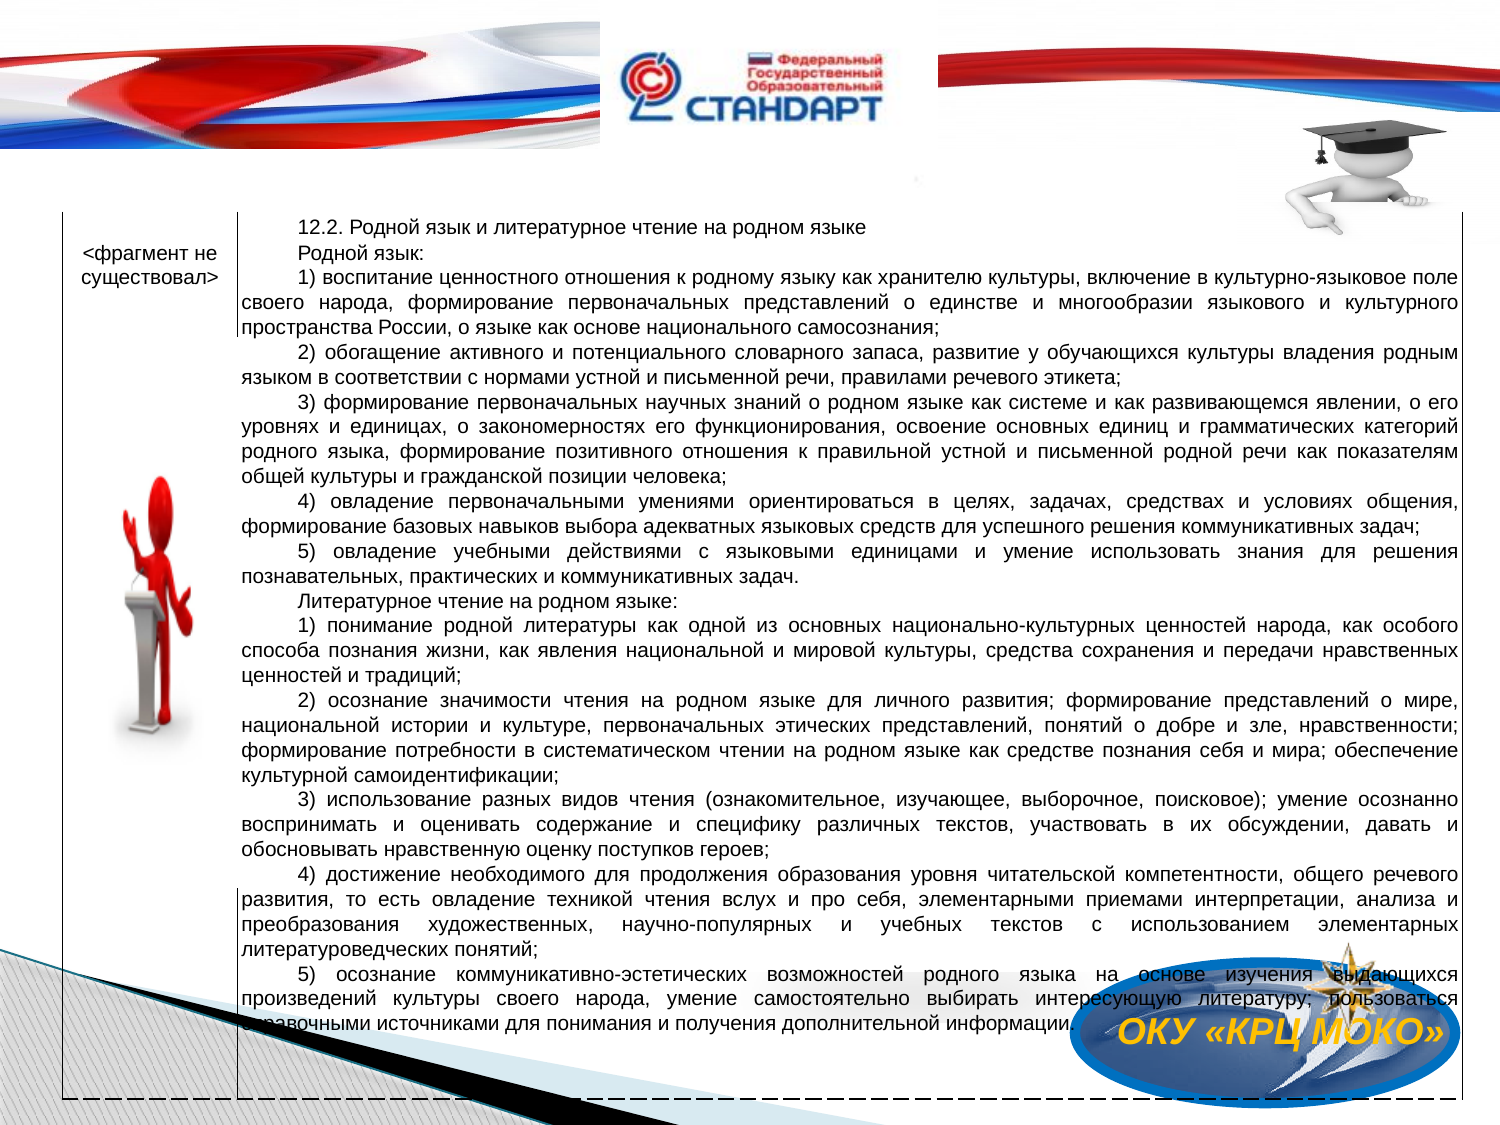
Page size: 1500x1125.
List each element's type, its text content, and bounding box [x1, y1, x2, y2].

picture [74, 337, 238, 888]
picture [1074, 937, 1456, 1104]
table_header 12.2. Родной язык и литературное чтение на родном языке Родной язык: 1) воспитание ценностного отношения к родному языку как хранителю культуры, включение в культурно-языковое поле своего народа, формирование первоначальных представлений о единстве и многообразии языкового и культурного пространства России, о языке как основе национального самосознания; 2) обогащение активного и потенциального словарного запаса, развитие у обучающихся культуры владения родным языком в соответствии с нормами устной и письменной речи, правилами речевого этикета; 3) формирование первоначальных научных знаний о родном языке как системе и как развивающемся явлении, о его уровнях и единицах, о закономерностях его функционирования, освоение основных единиц и грамматических категорий родного языка, формирование позитивного отношения к правильной устной и письменной родной речи как показателям общей культуры и гражданской позиции человека; 4) овладение первоначальными умениями ориентироваться в целях, задачах, средствах и условиях общения, формирование базовых навыков выбора адекватных языковых средств для успешного решения коммуникативных задач; 5) овладение учебными действиями с языковыми единицами и умение использовать знания для решения познавательных, практических и коммуникативных задач. Литературное чтение на родном языке: 1) понимание родной литературы как одной из основных национально-культурных ценностей народа, как особого способа познания жизни, как явления национальной и мировой культуры, средства сохранения и передачи нравственных ценностей и традиций; 2) осознание значимости чтения на родном языке для личного развития; формирование представлений о мире, национальной истории и культуре, первоначальных этических представлений, понятий о добре и зле, нравственности; формирование потребности в систематическом чтении на родном языке как средстве познания себя и мира; обеспечение культурной самоидентификации; 3) использование разных видов чтения (ознакомительное, изучающее, выборочное, поисковое); умение осознанно воспринимать и оценивать содержание и специфику различных текстов, участвовать в их обсуждении, давать и обосновывать нравственную оценку поступков героев; 4) достижение необходимого для продолжения образования уровня читательской компетентности, общего речевого развития, то есть овладение техникой чтения вслух и про себя, элементарными приемами интерпретации, анализа и преобразования художественных, научно-популярных и учебных текстов с использованием элементарных литературоведческих понятий; 5) осознание коммуникативно-эстетических возможностей родного языка на основе изучения выдающихся произведений культуры своего народа, умение самостоятельно выбирать интересующую литературу; пользоваться справочными источниками для понимания и получения дополнительной информации. [238, 212, 1462, 1099]
picture [0, 0, 1500, 244]
table_header <фрагмент не существовал> [63, 212, 237, 1099]
